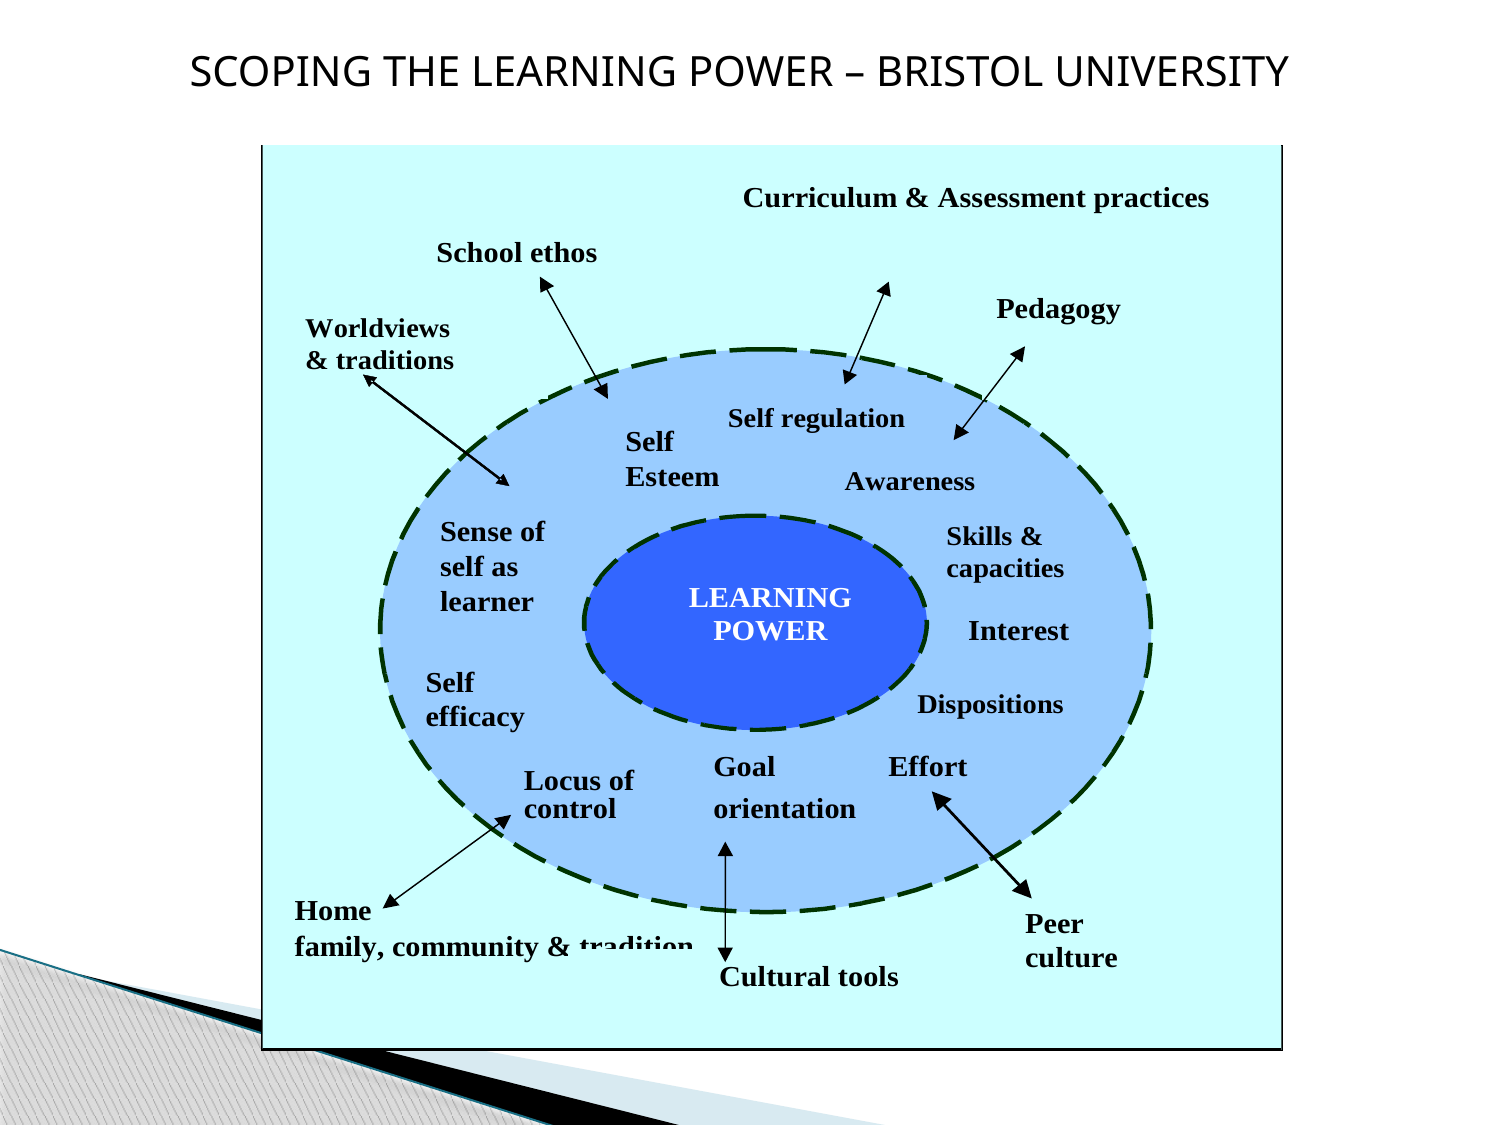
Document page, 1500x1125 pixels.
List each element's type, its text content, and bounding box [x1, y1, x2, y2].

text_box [262, 145, 1282, 1051]
text_box SCOPING THE LEARNING POWER – BRISTOL UNIVERSITY [174, 37, 1363, 103]
